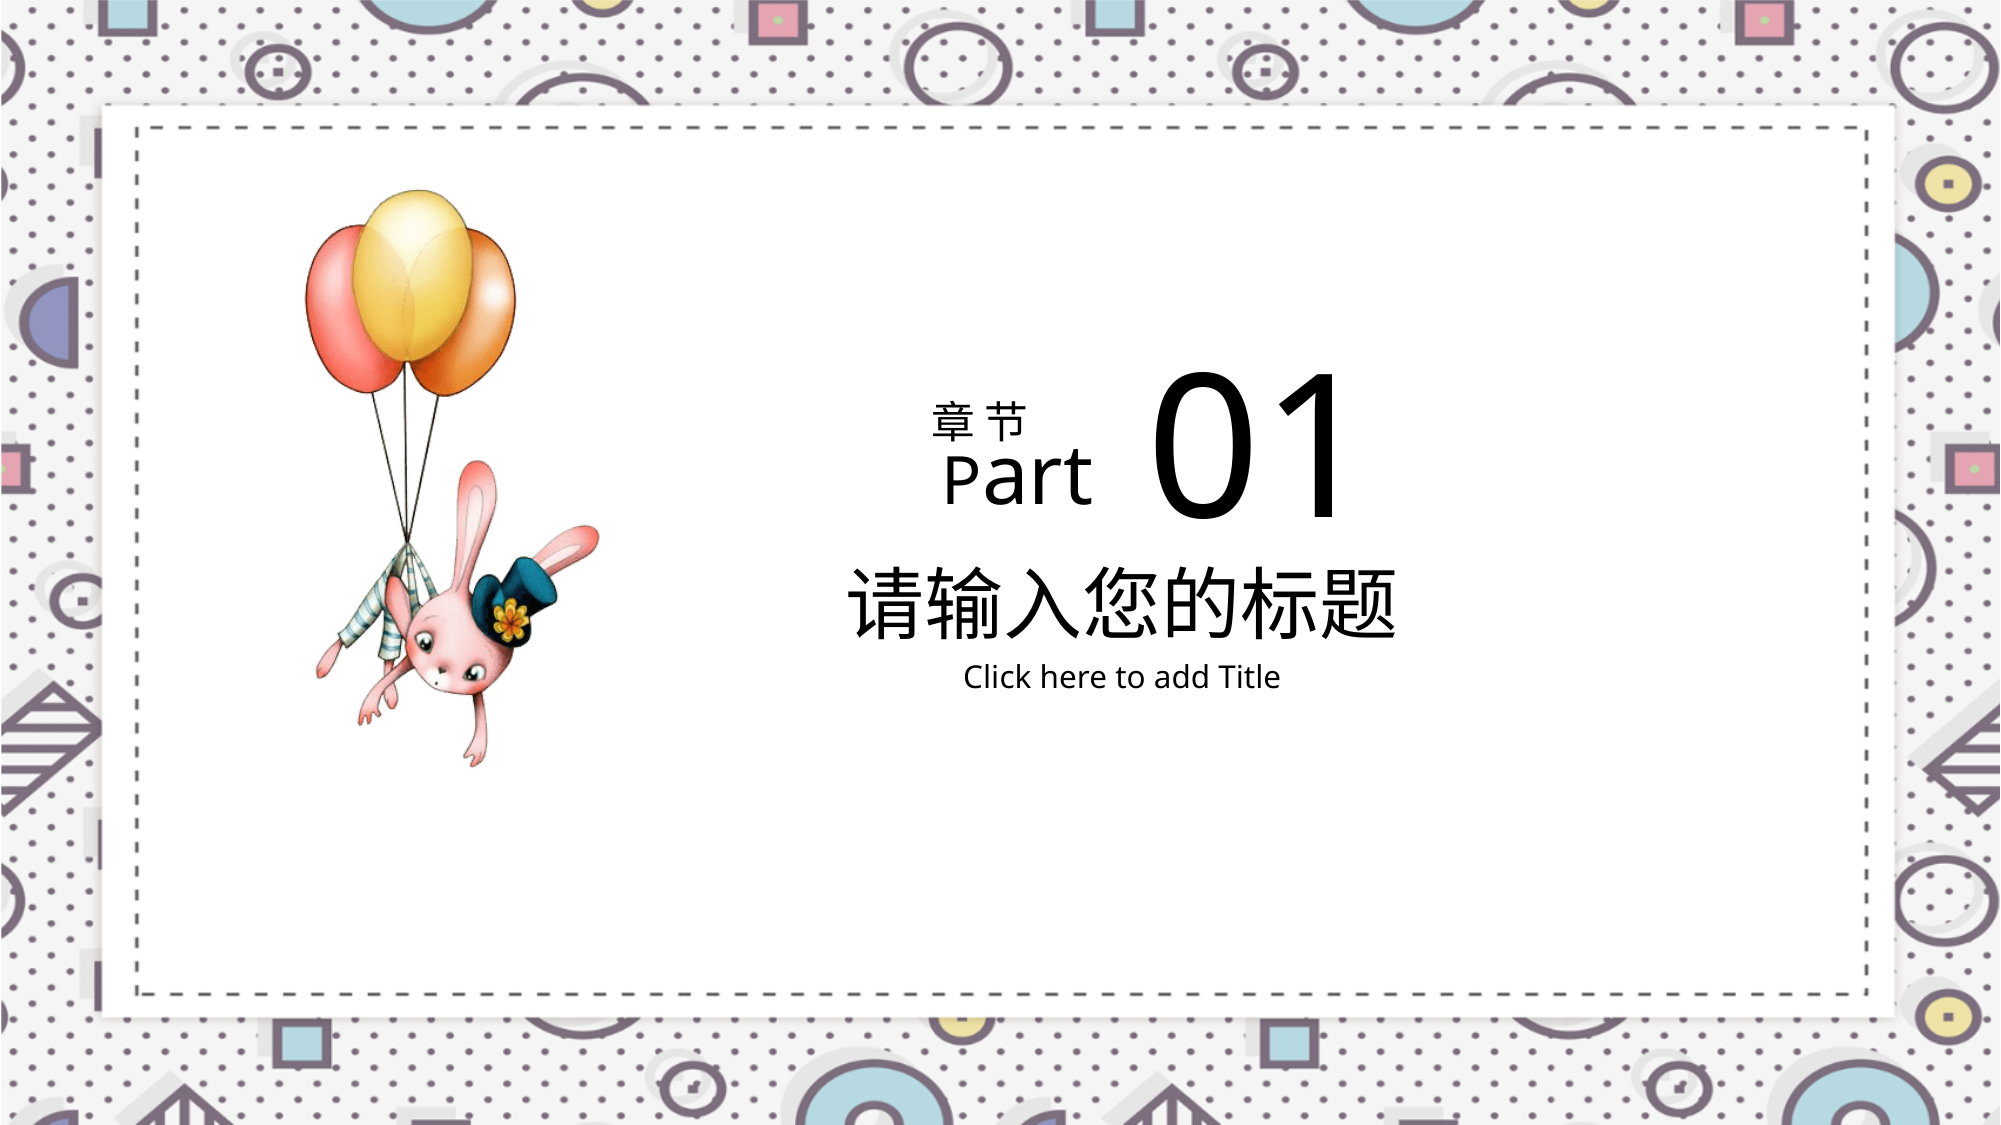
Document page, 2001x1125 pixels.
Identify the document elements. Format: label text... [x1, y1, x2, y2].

text_box 01 [1146, 317, 1376, 558]
text_box 章 节 [931, 394, 1029, 447]
text_box 请输入您的标题 [637, 565, 1607, 651]
text_box Click here to add Title [835, 661, 1409, 696]
picture [2, 1, 2000, 1125]
text_box Part [941, 420, 1094, 521]
